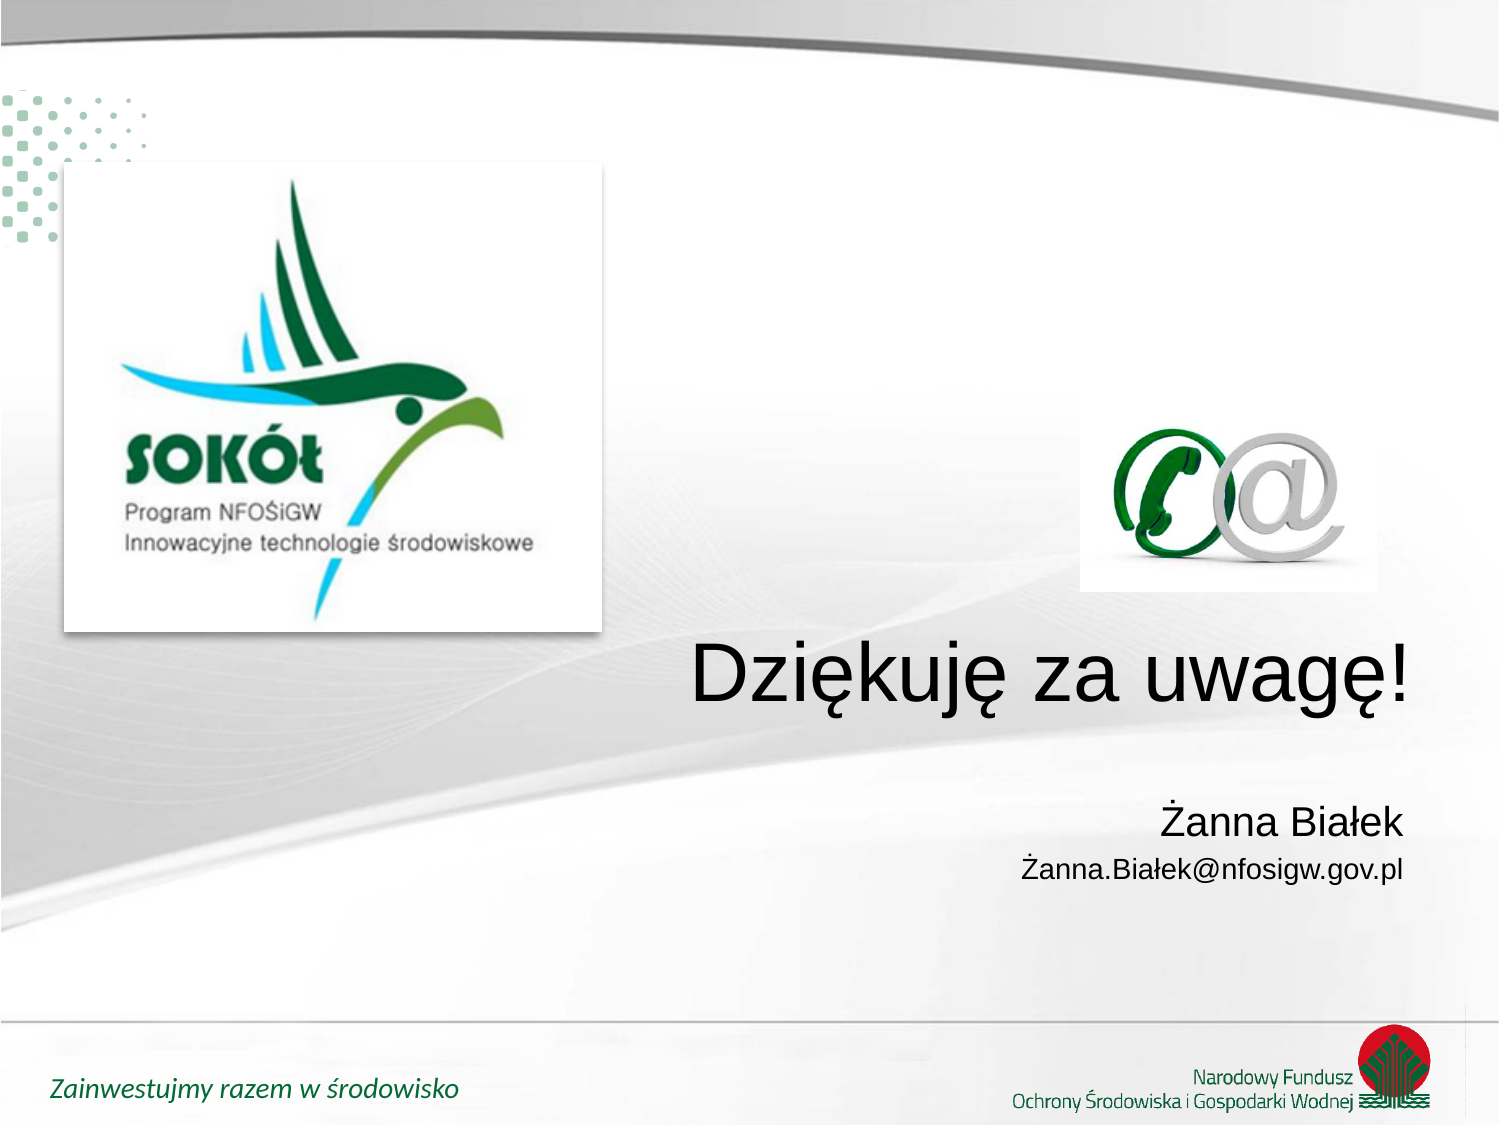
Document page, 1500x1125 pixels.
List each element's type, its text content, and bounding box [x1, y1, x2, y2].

picture [0, 0, 1499, 1125]
text_box Żanna Białek Żanna.Białek@nfosigw.gov.pl [68, 786, 1419, 1010]
text_box Dziękuję za uwagę! [76, 611, 1427, 724]
